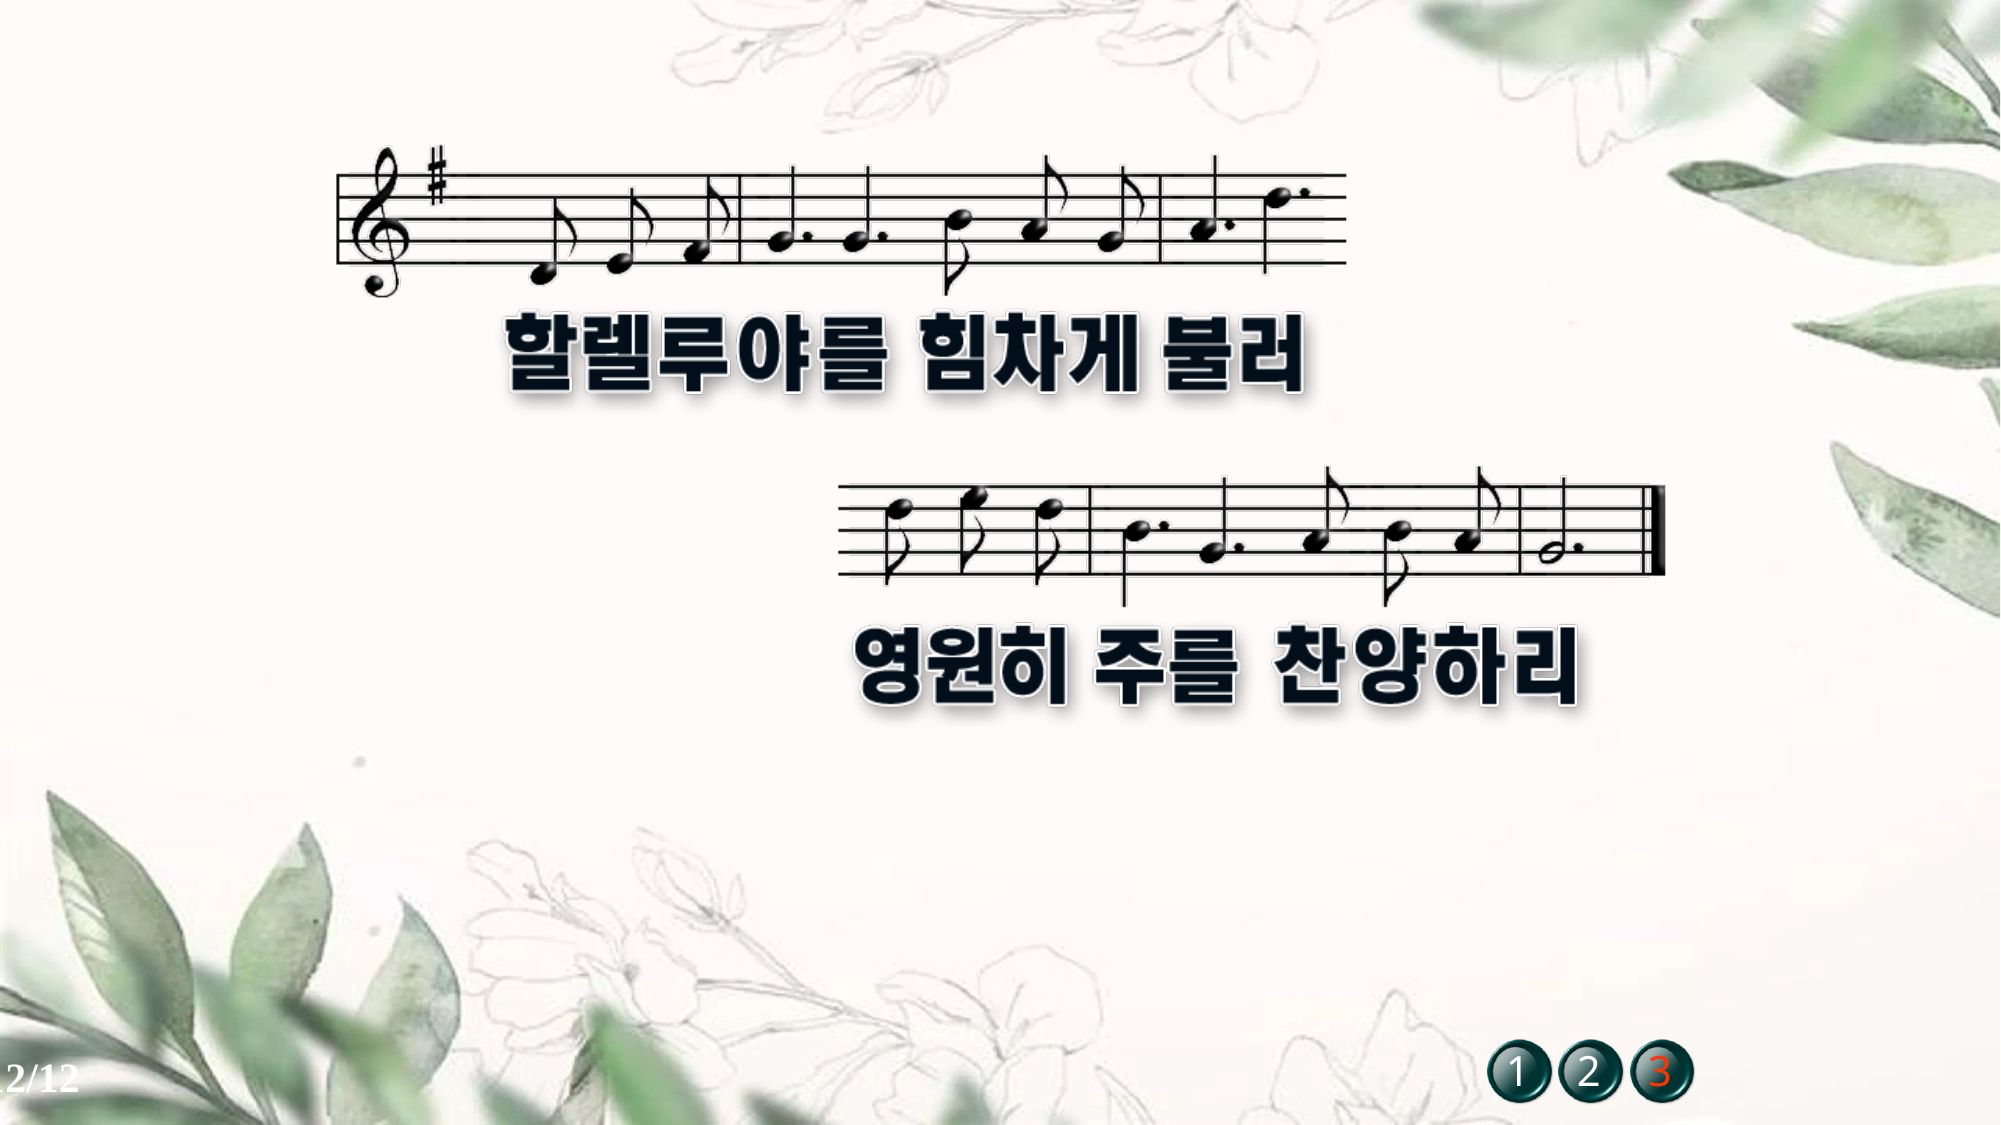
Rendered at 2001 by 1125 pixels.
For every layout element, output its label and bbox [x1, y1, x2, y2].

text_box [1484, 1035, 1555, 1106]
text_box [1555, 1035, 1626, 1106]
text_box [1627, 1035, 1697, 1106]
picture [0, 0, 2001, 1125]
